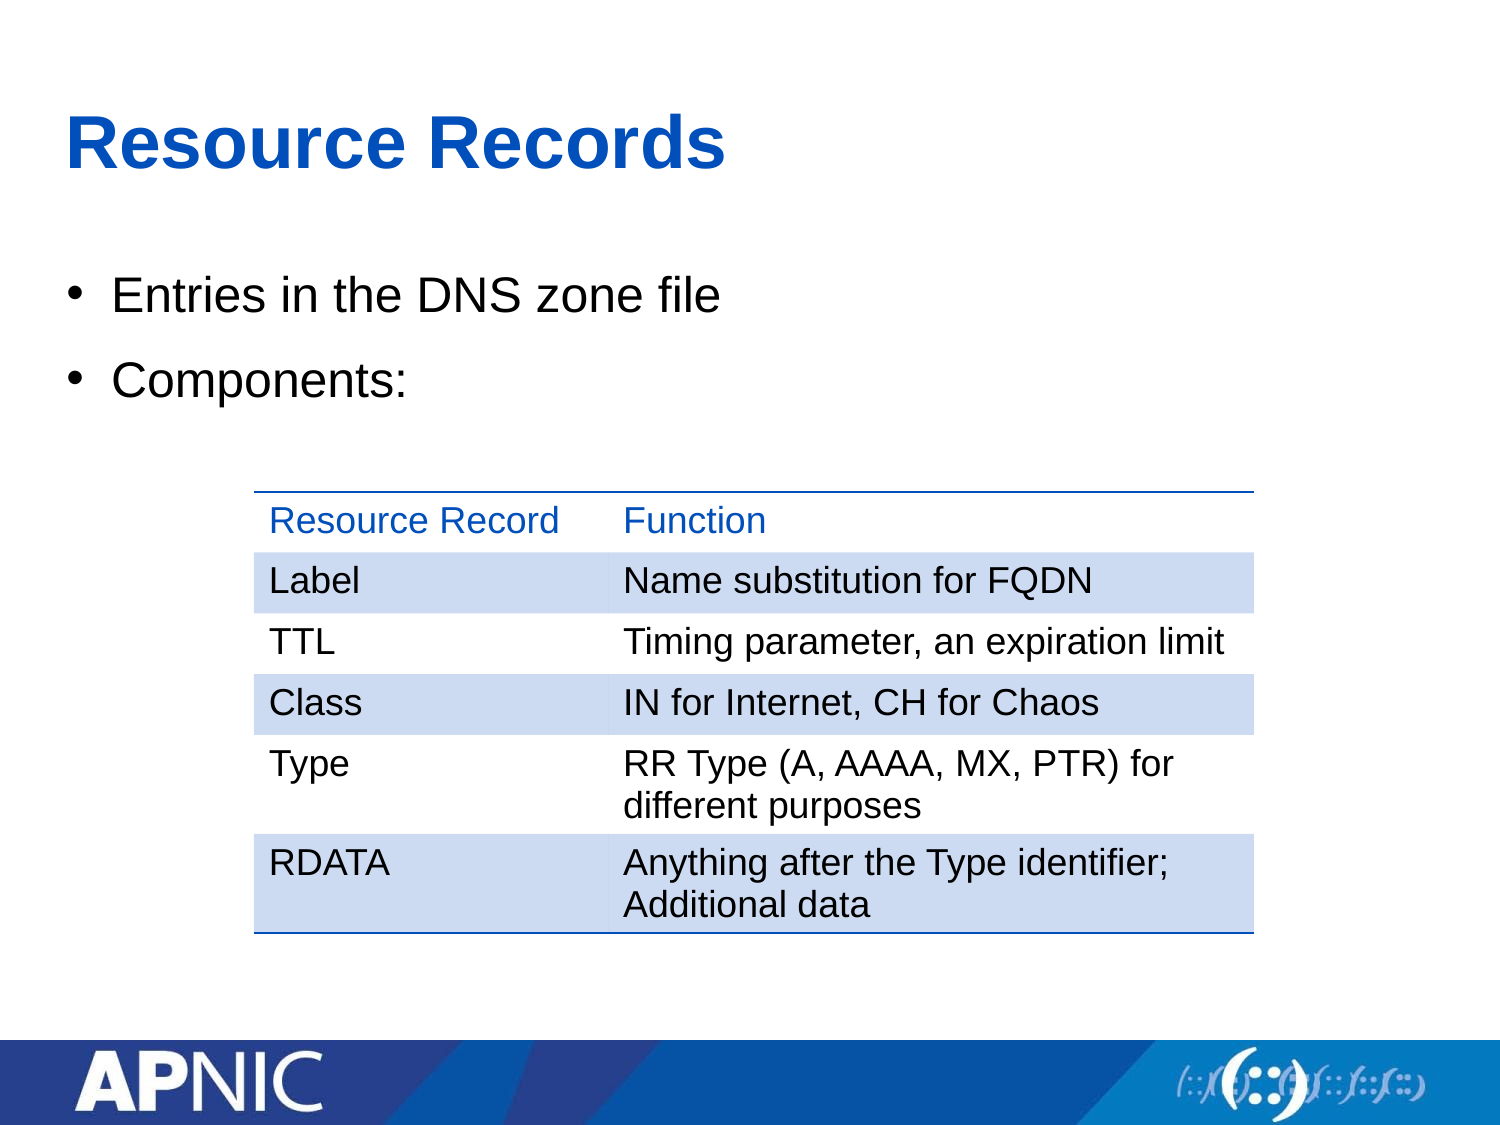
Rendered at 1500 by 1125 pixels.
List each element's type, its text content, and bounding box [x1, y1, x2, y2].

table_cell RR Type (A, AAAA, MX, PTR) for different purposes [608, 735, 1254, 834]
picture [0, 1040, 1500, 1125]
table_cell RDATA [254, 834, 608, 932]
table_header Resource Record [254, 493, 608, 552]
title Resource Records [64, 45, 1436, 233]
table_cell Class [254, 674, 608, 735]
table_cell Type [254, 735, 608, 834]
table_cell Timing parameter, an expiration limit [608, 613, 1254, 674]
table_cell IN for Internet, CH for Chaos [608, 674, 1254, 735]
table_header Function [608, 493, 1254, 552]
table_cell TTL [254, 613, 608, 674]
list Entries in the DNS zone file Components: [66, 262, 1437, 1012]
table_cell Label [254, 552, 608, 613]
table_cell Name substitution for FQDN [608, 552, 1254, 613]
table_cell Anything after the Type identifier; Additional data [608, 834, 1254, 932]
